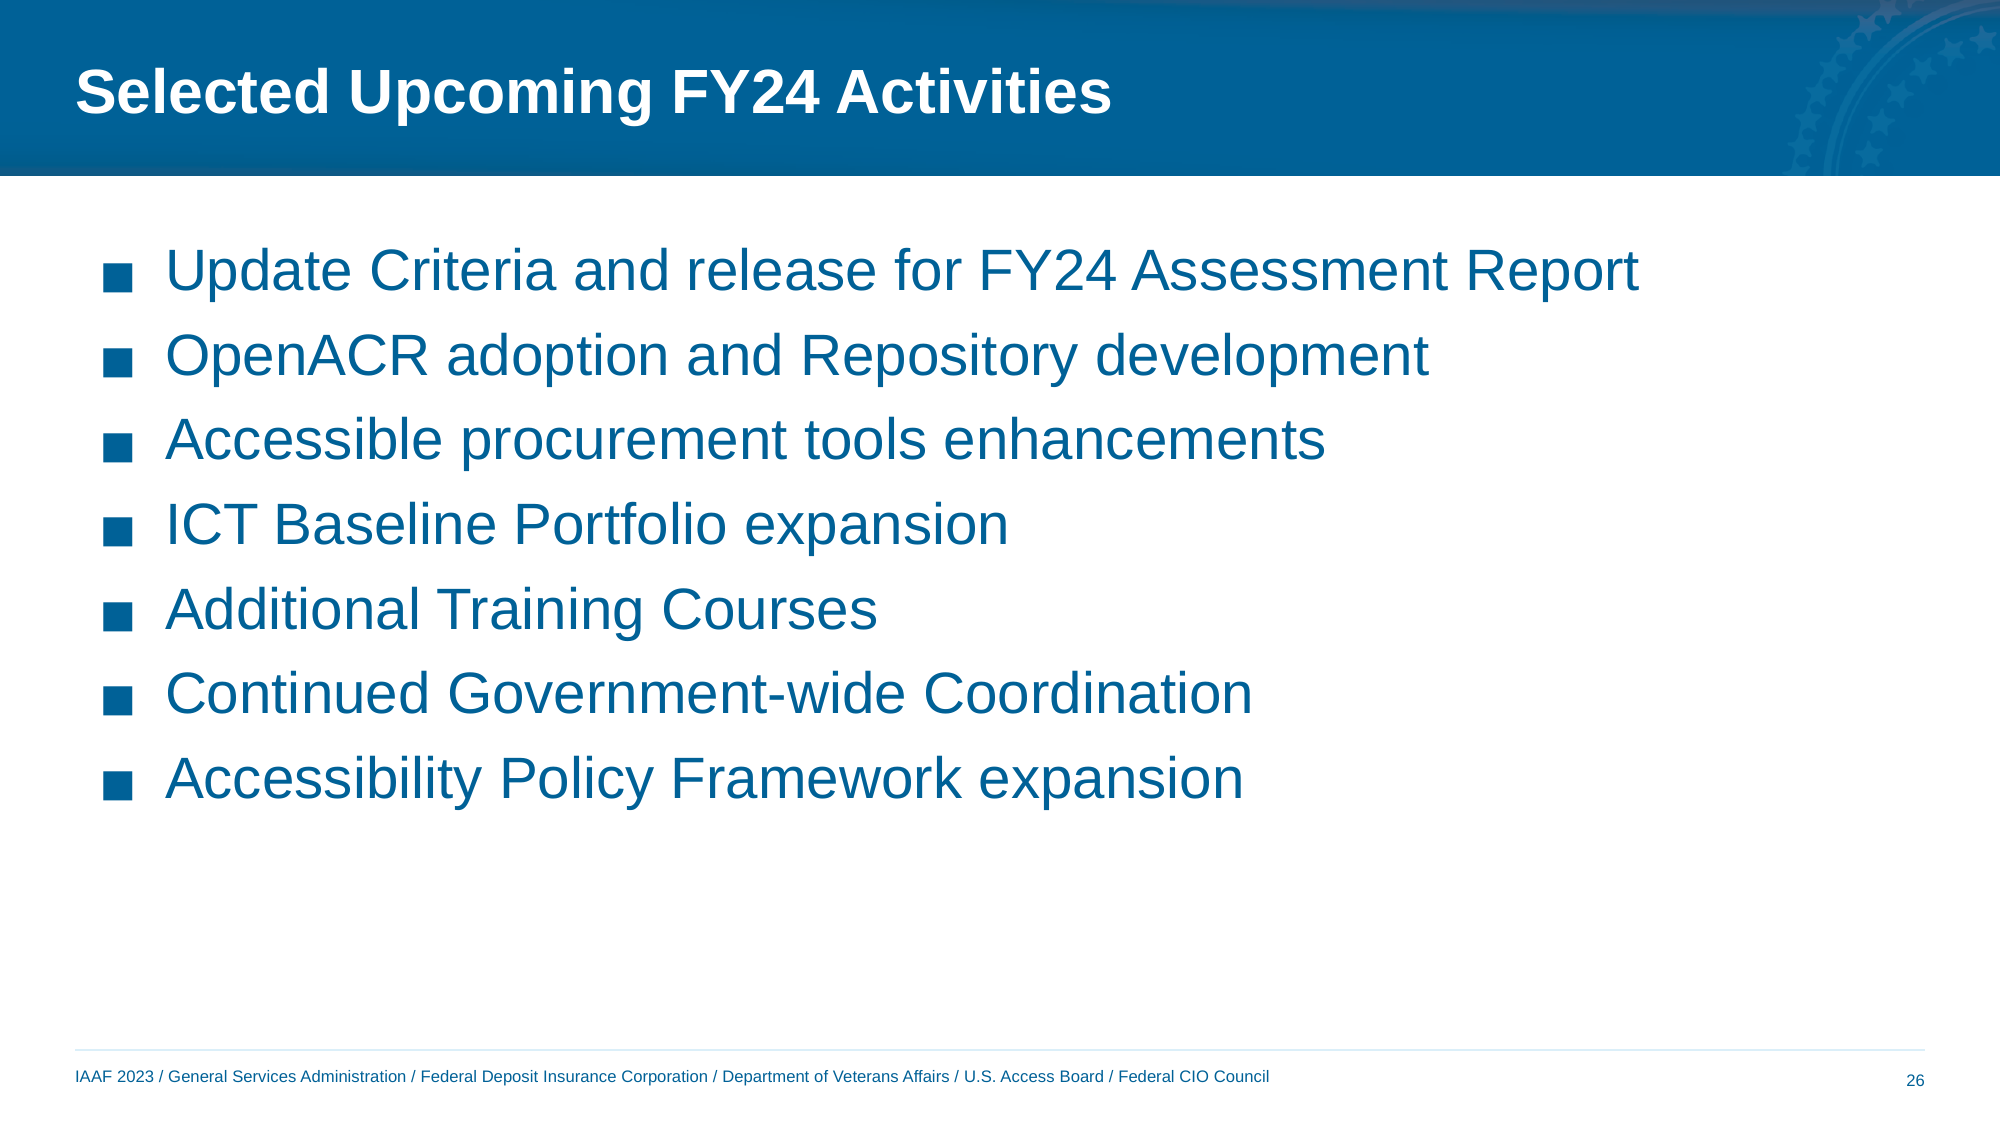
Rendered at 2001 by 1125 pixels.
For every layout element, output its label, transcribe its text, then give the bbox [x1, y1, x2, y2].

slide_number 26 [1880, 1065, 1925, 1095]
picture [0, 0, 2000, 176]
list Update Criteria and release for FY24 Assessment Report OpenACR adoption and Repository development Accessible procurement tools enhancements ICT Baseline Portfolio expansion Additional Training Courses Continued Government-wide Coordination Accessibility Policy Framework expansion [75, 224, 1925, 1035]
picture [0, 168, 666, 176]
title Selected Upcoming FY24 Activities [75, 52, 1800, 128]
